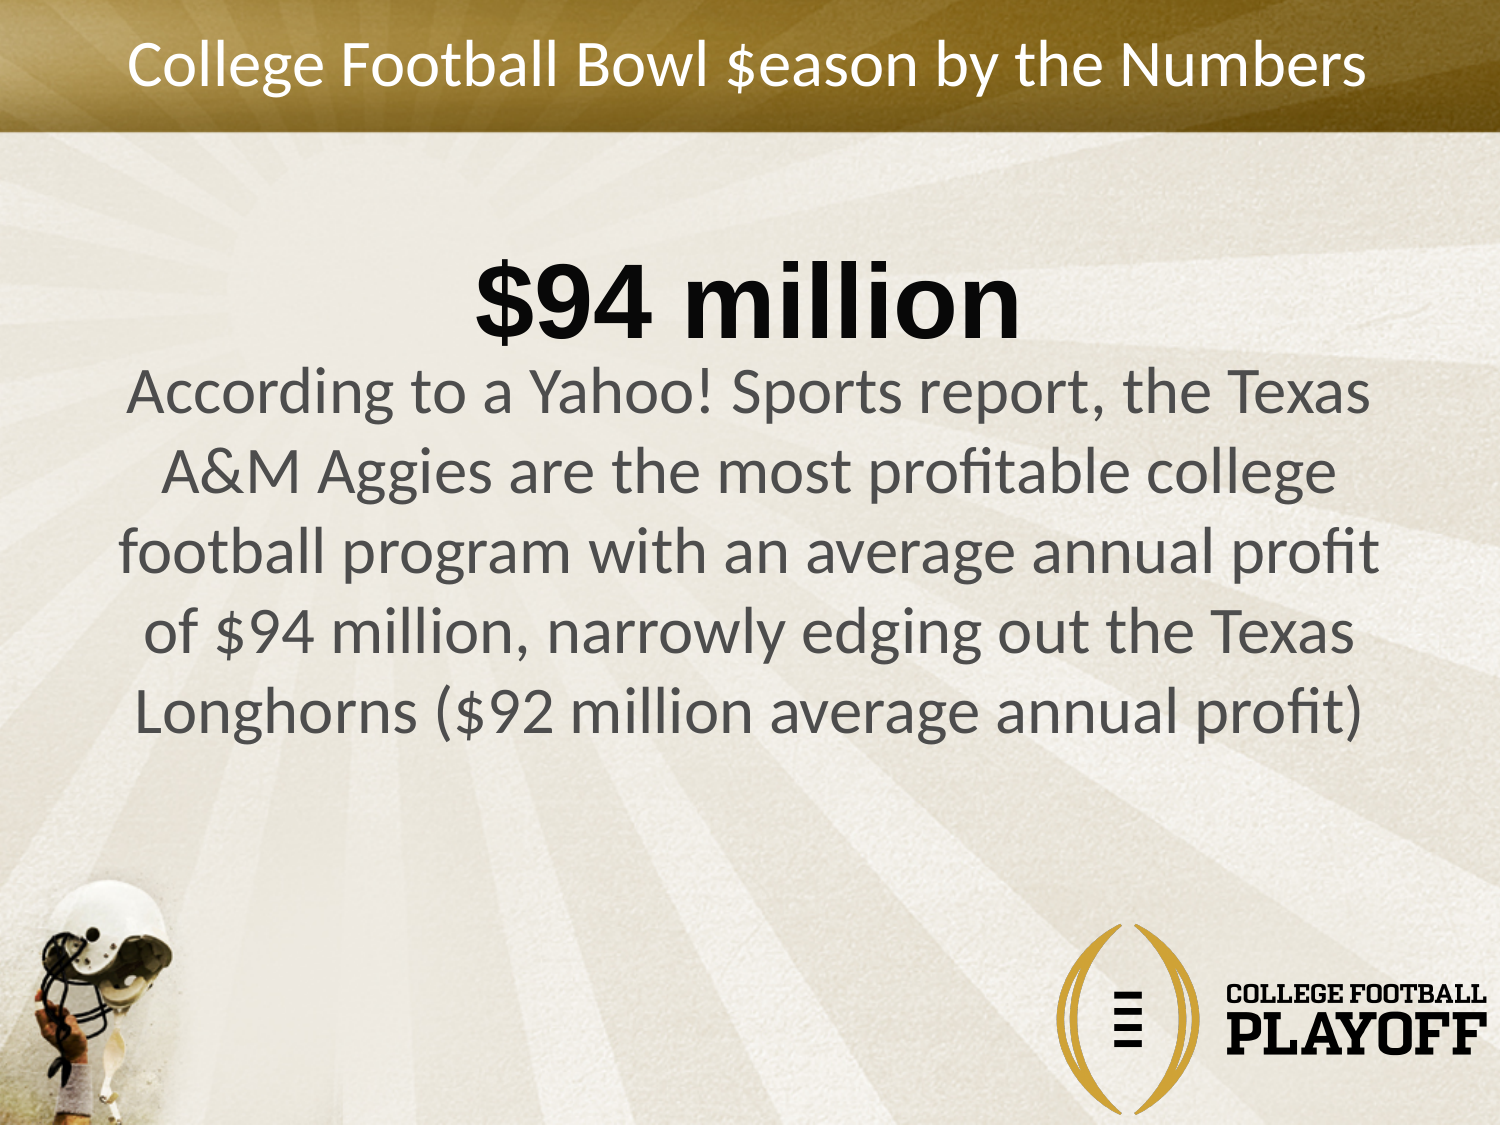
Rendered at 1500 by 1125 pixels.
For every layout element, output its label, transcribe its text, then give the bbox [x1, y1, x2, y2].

text_box According to a Yahoo! Sports report, the Texas A&M Aggies are the most profitable college football program with an average annual profit of $94 million, narrowly edging out the Texas Longhorns ($92 million average annual profit) [75, 339, 1424, 754]
text_box College Football Bowl $eason by the Numbers [112, 12, 1400, 108]
picture [0, 0, 1500, 1125]
text_box $94 million [230, 108, 1270, 367]
